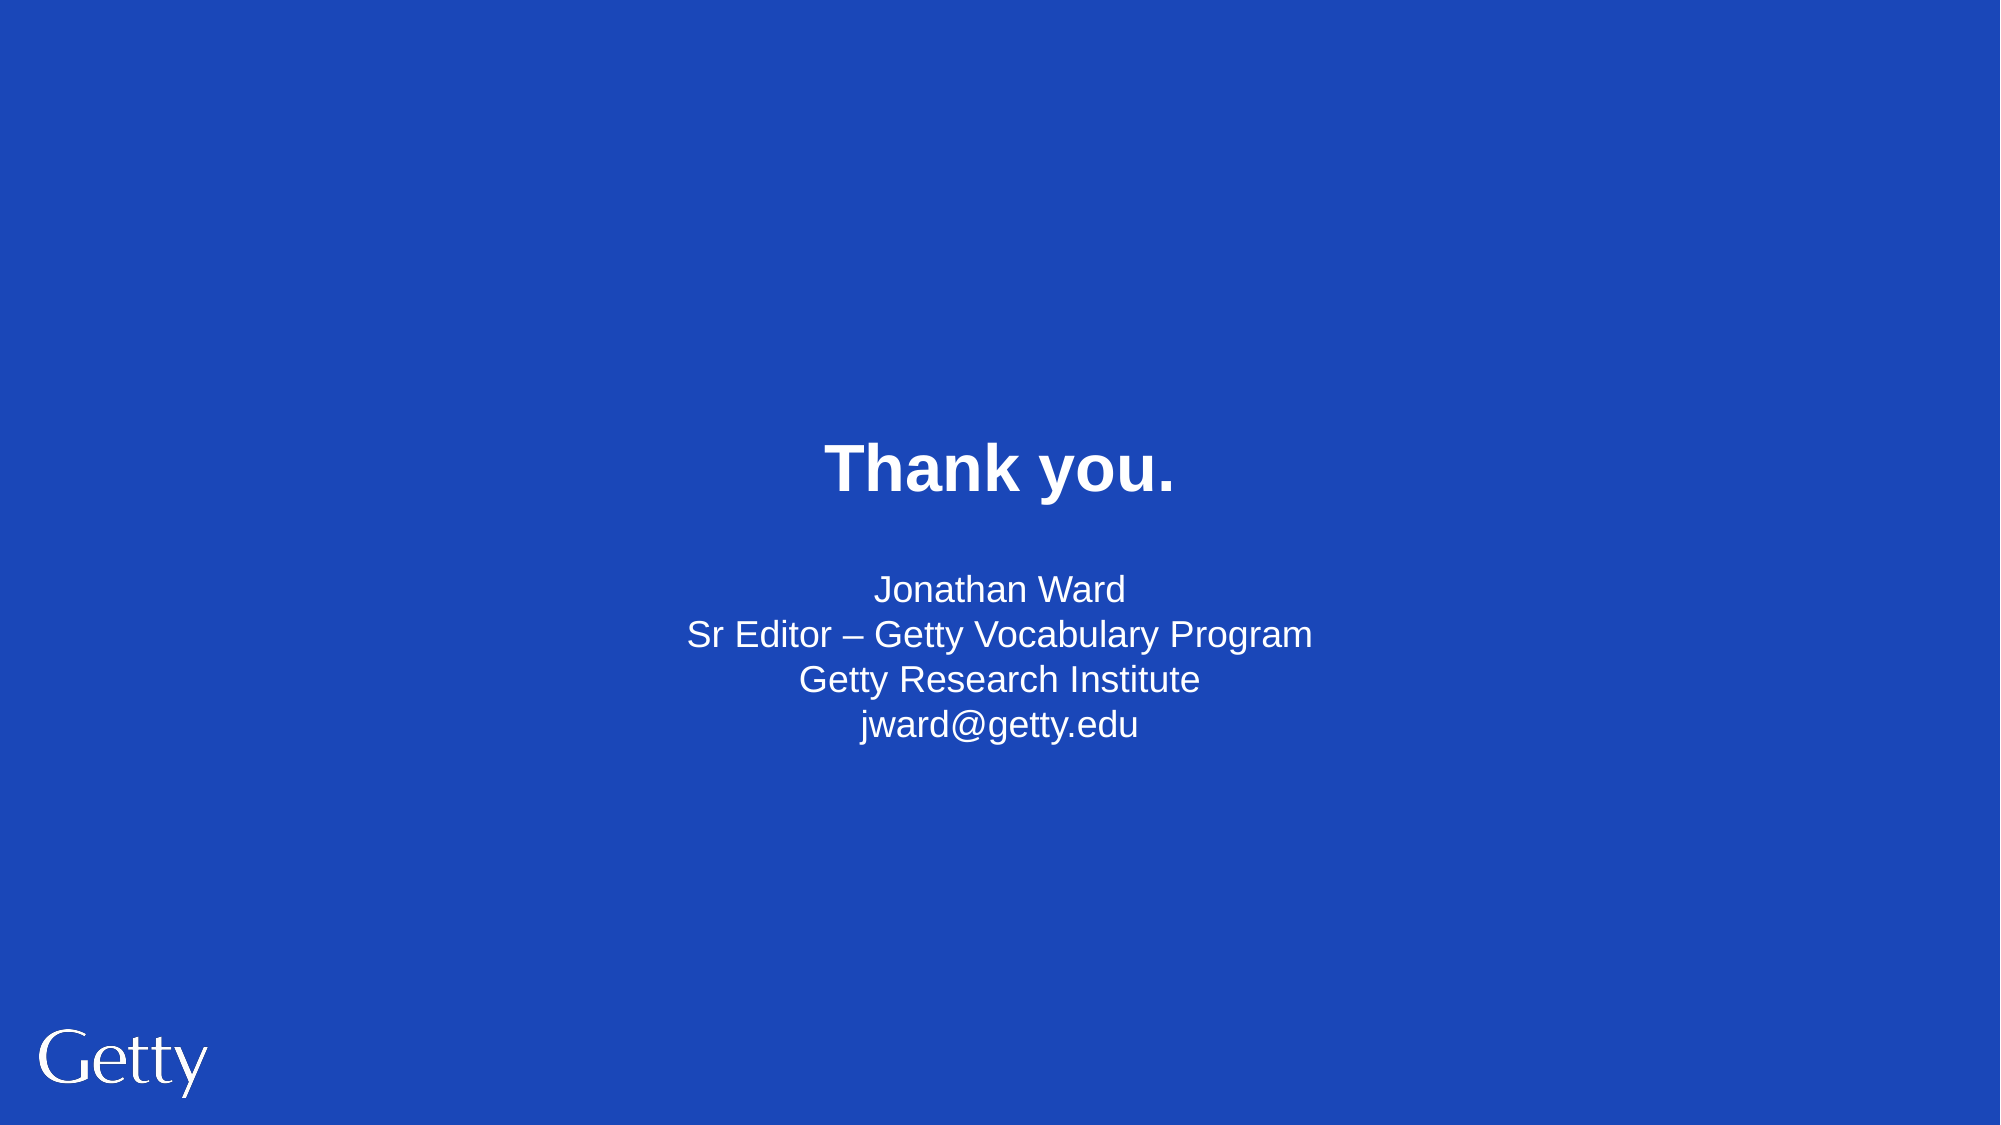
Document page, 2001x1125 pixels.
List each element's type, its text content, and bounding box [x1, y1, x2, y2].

picture [39, 1029, 209, 1099]
text_box Jonathan Ward Sr Editor – Getty Vocabulary Program Getty Research Institute jward@getty.edu [0, 533, 2000, 776]
text_box Thank you. [0, 404, 2000, 522]
